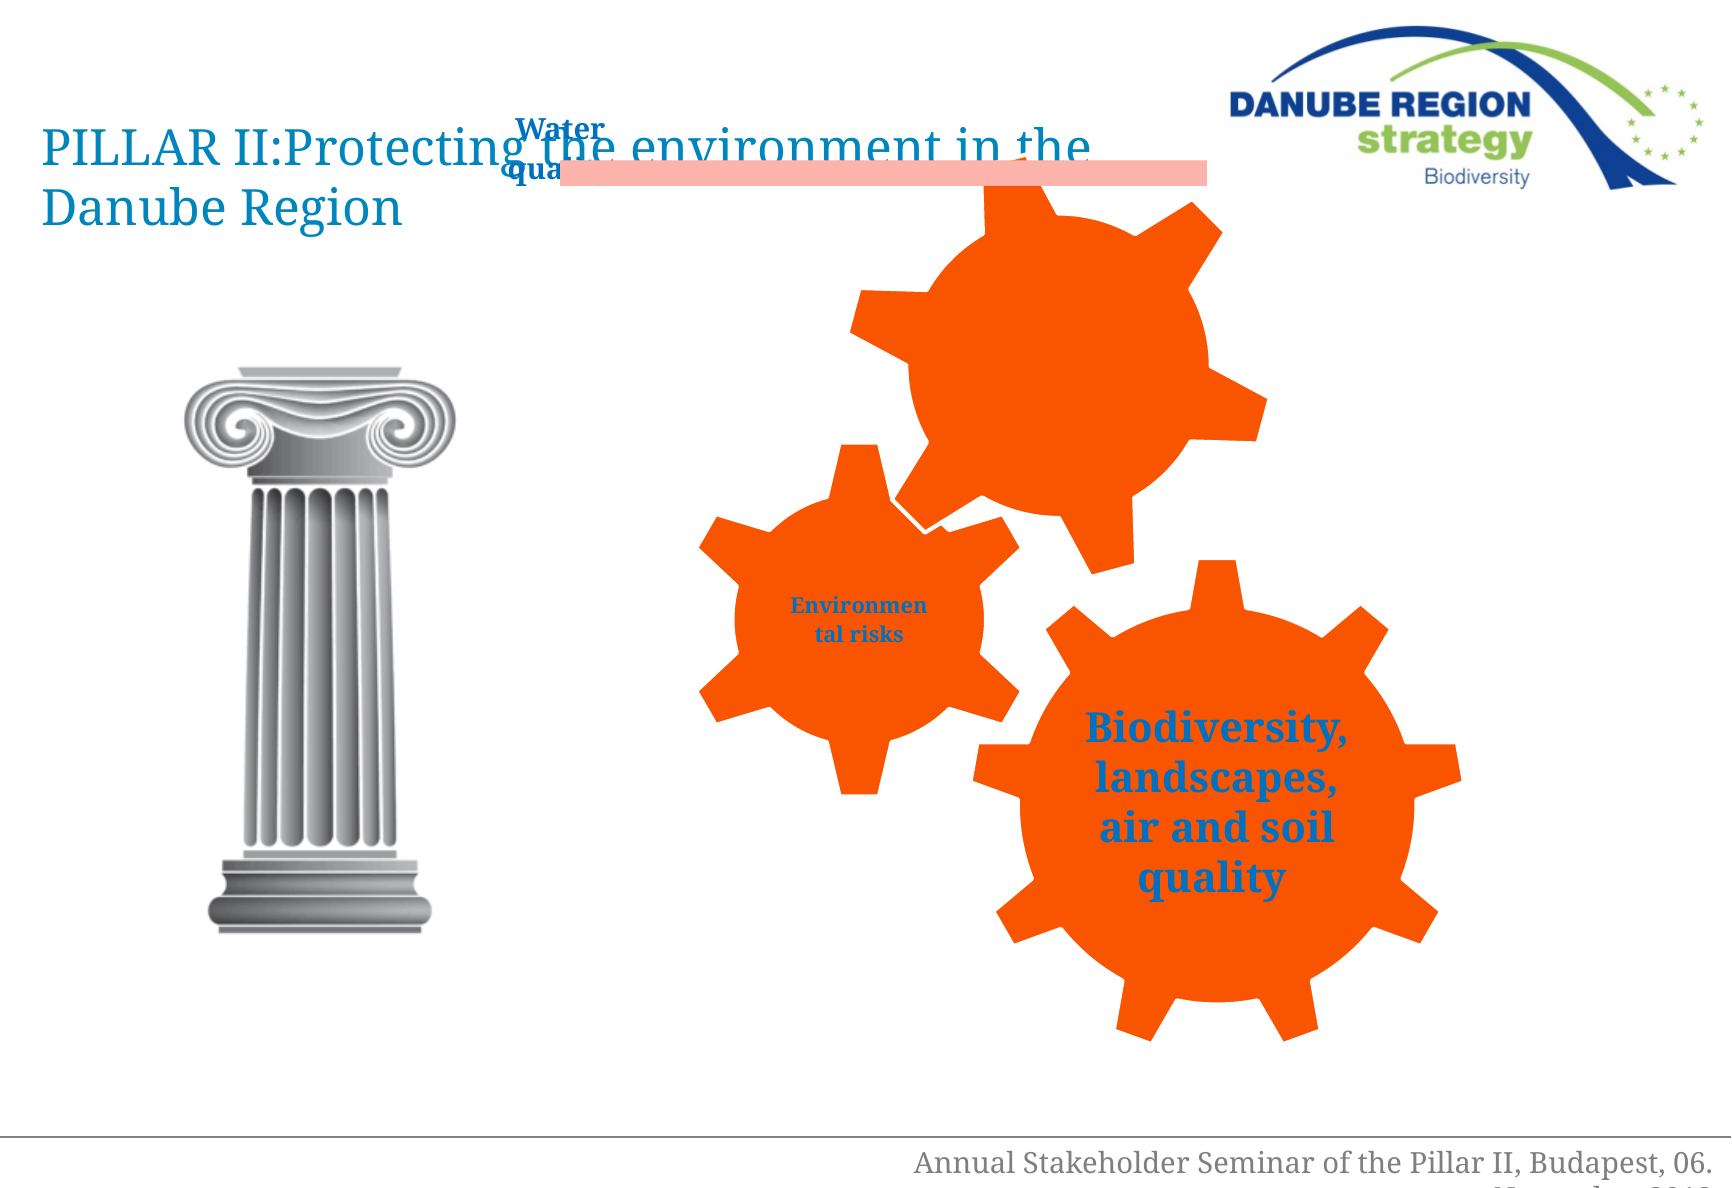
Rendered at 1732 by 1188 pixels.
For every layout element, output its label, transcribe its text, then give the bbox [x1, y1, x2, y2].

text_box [0, 1136, 1732, 1188]
text_box PILLAR II:Protecting the environment in the Danube Region [26, 108, 1185, 303]
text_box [392, 148, 1634, 1055]
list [180, 357, 462, 935]
picture [1207, 1, 1728, 216]
